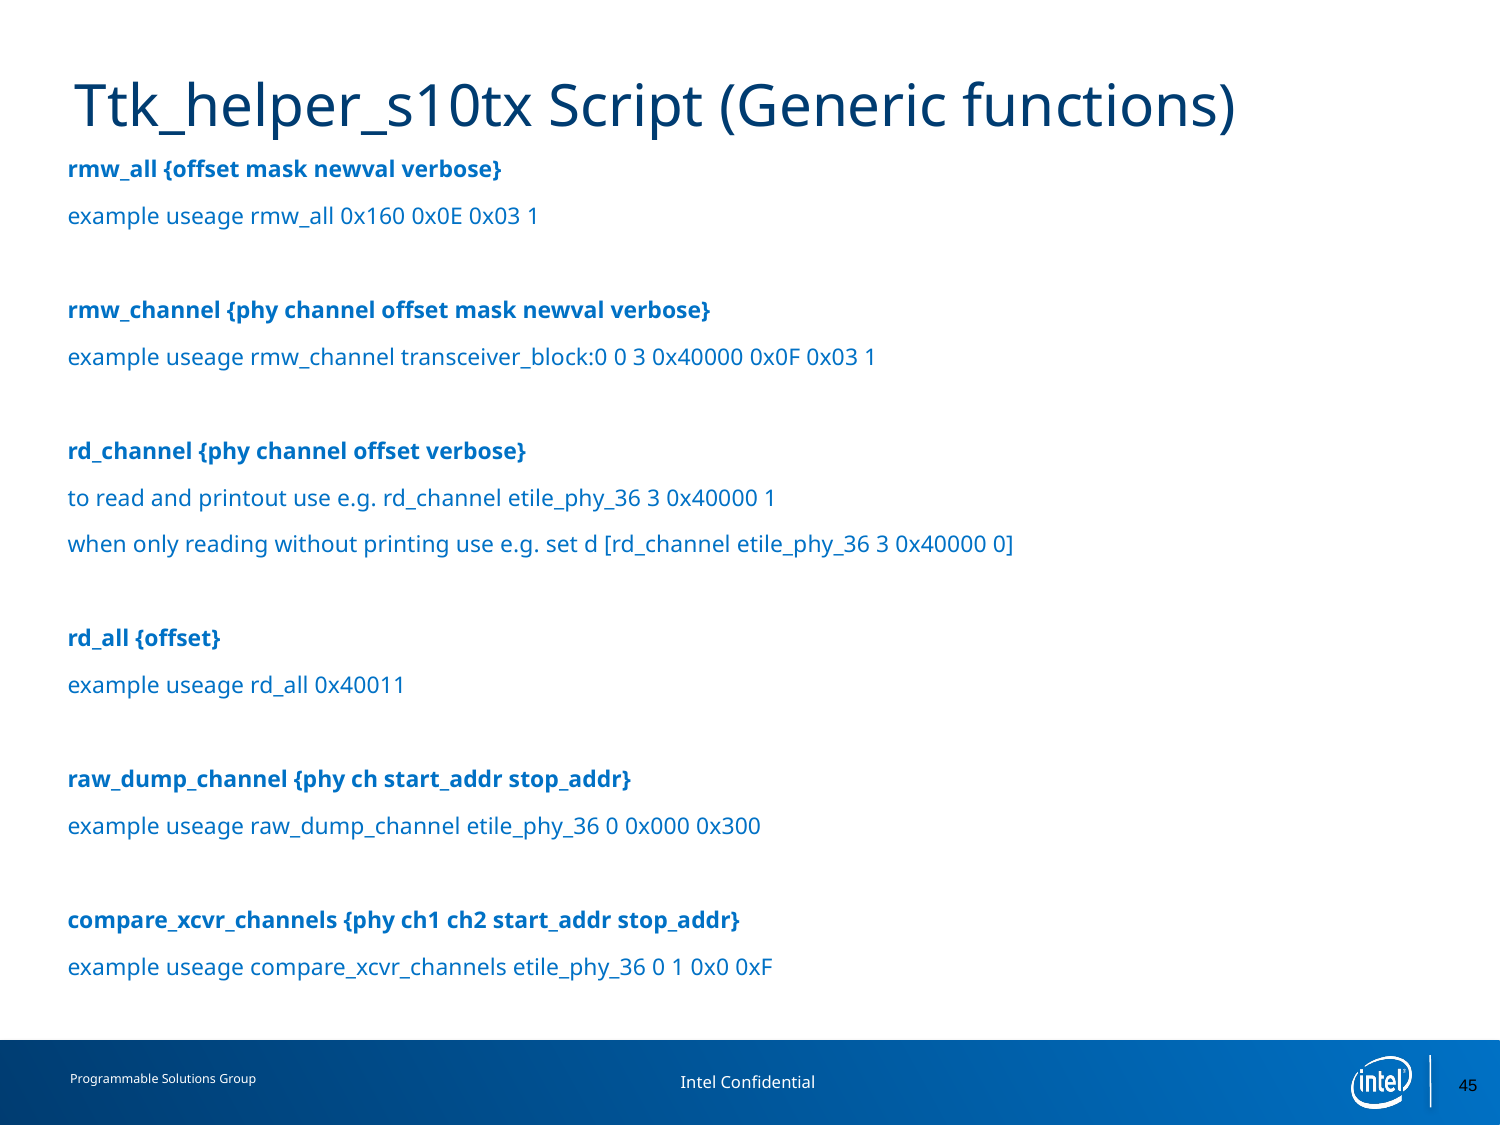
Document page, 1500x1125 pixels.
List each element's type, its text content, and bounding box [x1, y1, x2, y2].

title Ttk_helper_s10tx Script (Generic functions) [74, 67, 1425, 159]
list rmw_all {offset mask newval verbose} example useage rmw_all 0x160 0x0E 0x03 1 rmw_channel {phy channel offset mask newval verbose} example useage rmw_channel transceiver_block:0 0 3 0x40000 0x0F 0x03 1 rd_channel {phy channel offset verbose} to read and printout use e.g. rd_channel etile_phy_36 3 0x40000 1 when only reading without printing use e.g. set d [rd_channel etile_phy_36 3 0x40000 0] rd_all {offset} example useage rd_all 0x40011 raw_dump_channel {phy ch start_addr stop_addr} example useage raw_dump_channel etile_phy_36 0 0x000 0x300 compare_xcvr_channels {phy ch1 ch2 start_addr stop_addr} example useage compare_xcvr_channels etile_phy_36 0 1 0x0 0xF [67, 159, 1463, 1033]
slide_number 45 [1127, 1055, 1478, 1116]
